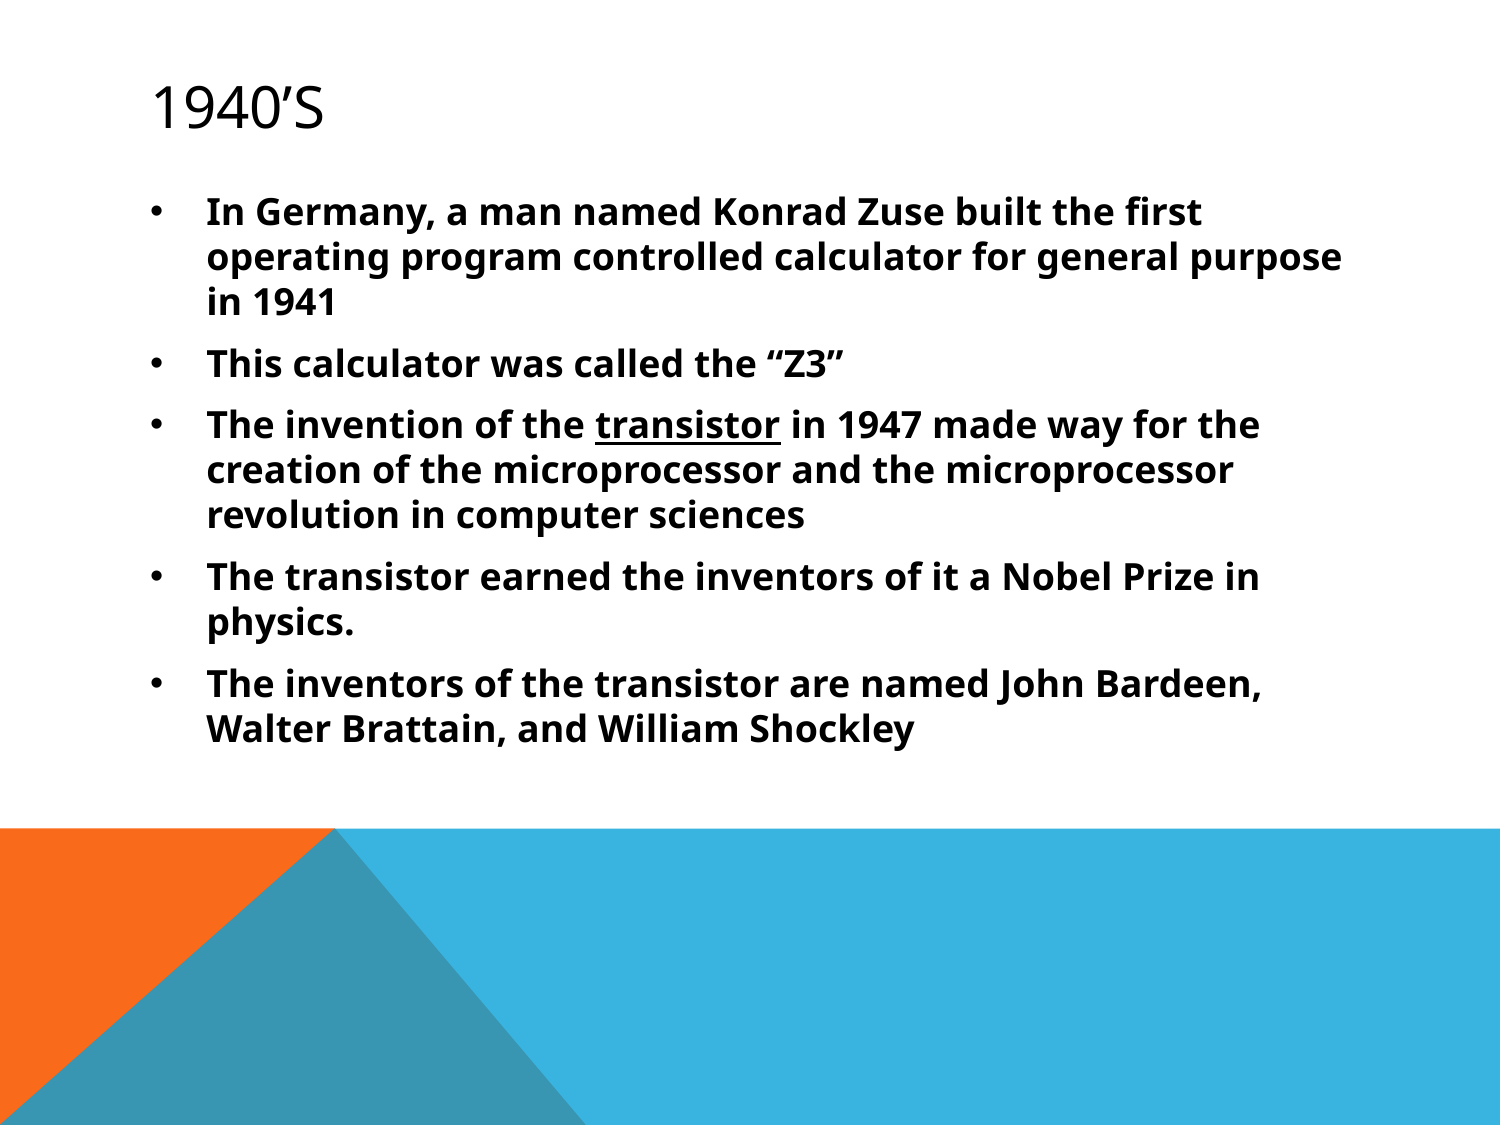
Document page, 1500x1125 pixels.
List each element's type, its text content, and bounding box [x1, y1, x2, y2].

title 1940’s [135, 60, 1369, 150]
list In Germany, a man named Konrad Zuse built the first operating program controlled calculator for general purpose in 1941 This calculator was called the “Z3” The invention of the transistor in 1947 made way for the creation of the microprocessor and the microprocessor revolution in computer sciences The transistor earned the inventors of it a Nobel Prize in physics. The inventors of the transistor are named John Bardeen, Walter Brattain, and William Shockley [135, 180, 1369, 768]
